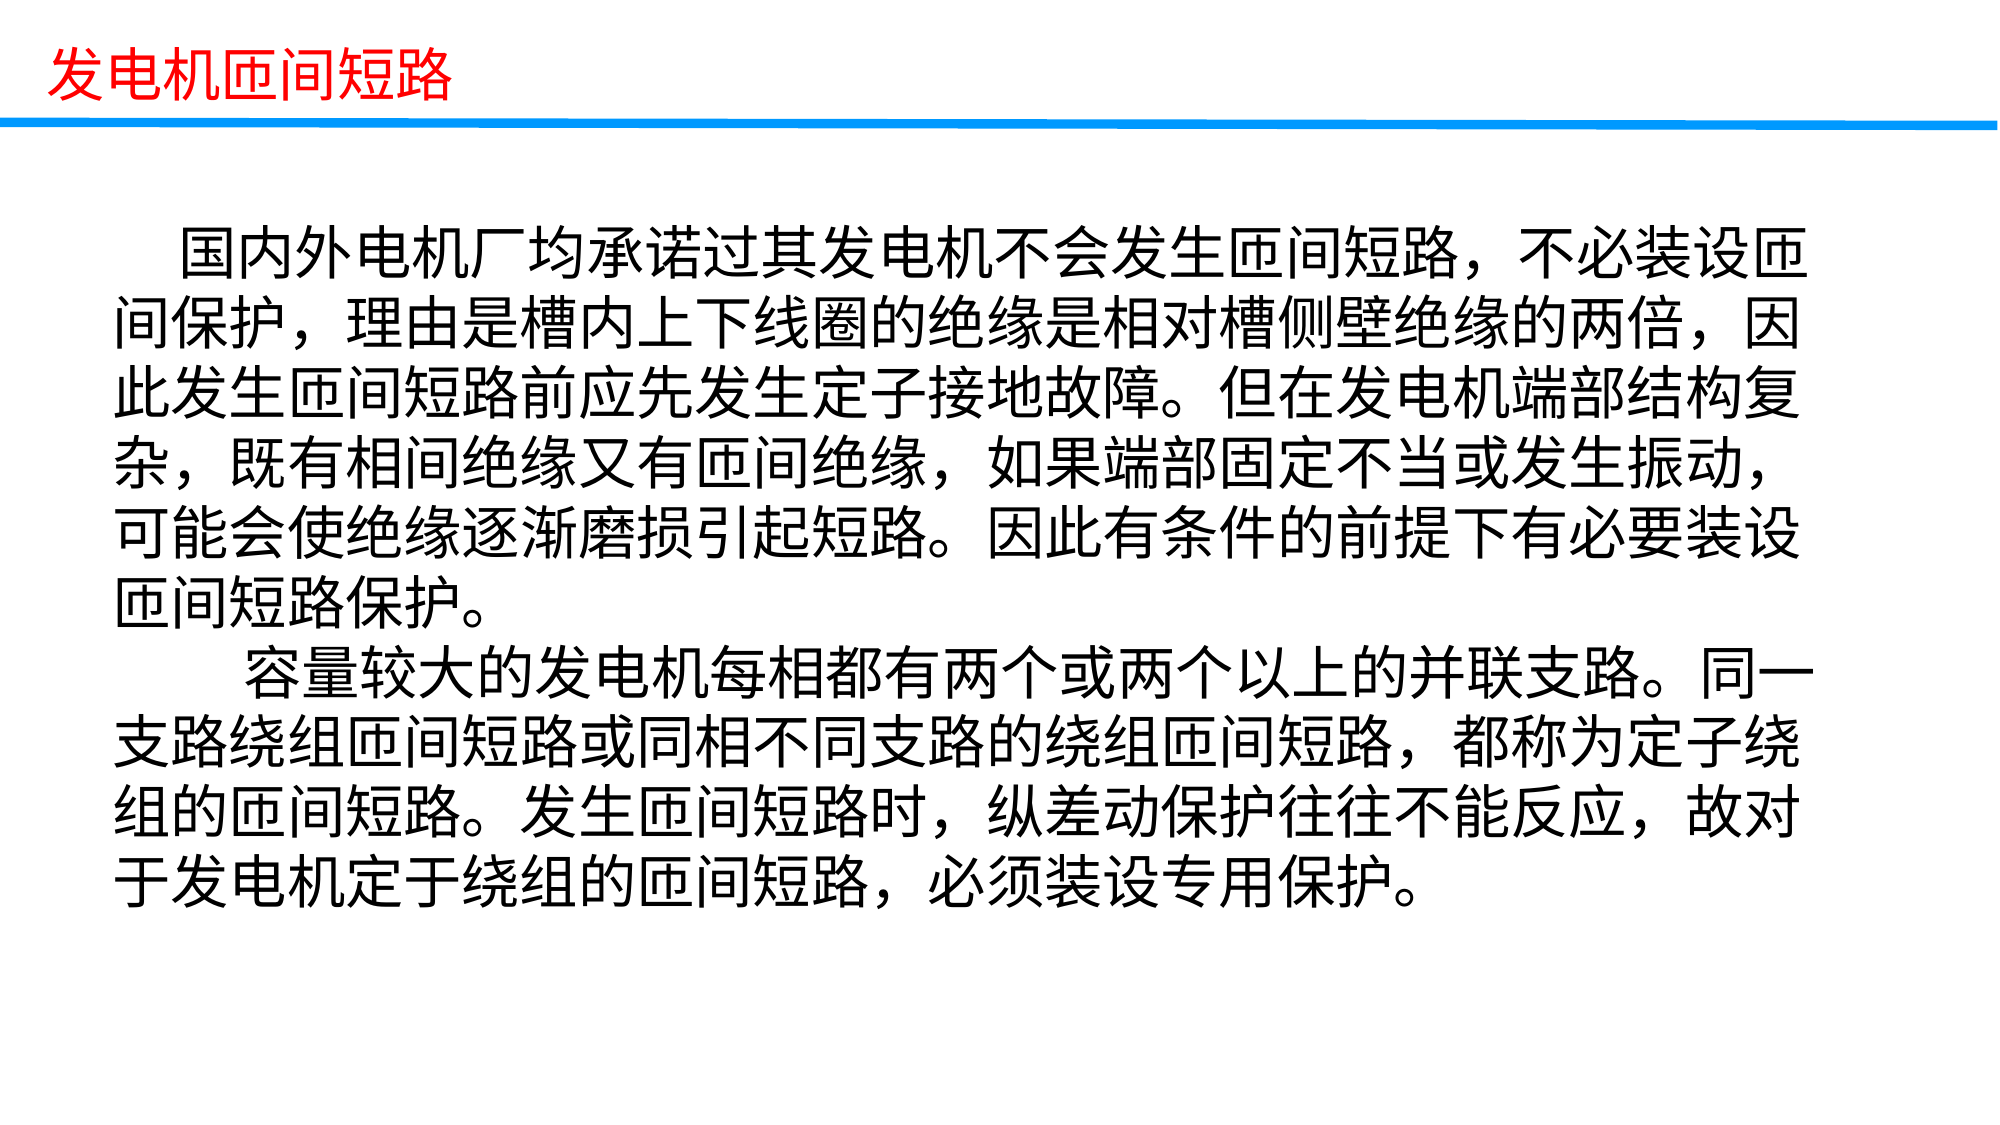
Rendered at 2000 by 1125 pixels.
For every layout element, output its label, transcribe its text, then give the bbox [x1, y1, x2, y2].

text_box 发电机匝间短路 [31, 30, 603, 121]
text_box 国内外电机厂均承诺过其发电机不会发生匝间短路，不必装设匝间保护，理由是槽内上下线圈的绝缘是相对槽侧壁绝缘的两倍，因此发生匝间短路前应先发生定子接地故障。但在发电机端部结构复杂，既有相间绝缘又有匝间绝缘，如果端部固定不当或发生振动，可能会使绝缘逐渐磨损引起短路。因此有条件的前提下有必要装设匝间短路保护。 容量较大的发电机每相都有两个或两个以上的并联支路。同一支路绕组匝间短路或同相不同支路的绕组匝间短路，都称为定子绕组的匝间短路。发生匝间短路时，纵差动保护往往不能反应，故对于发电机定于绕组的匝间短路，必须装设专用保护。 [97, 208, 1843, 993]
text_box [0, 122, 1998, 126]
